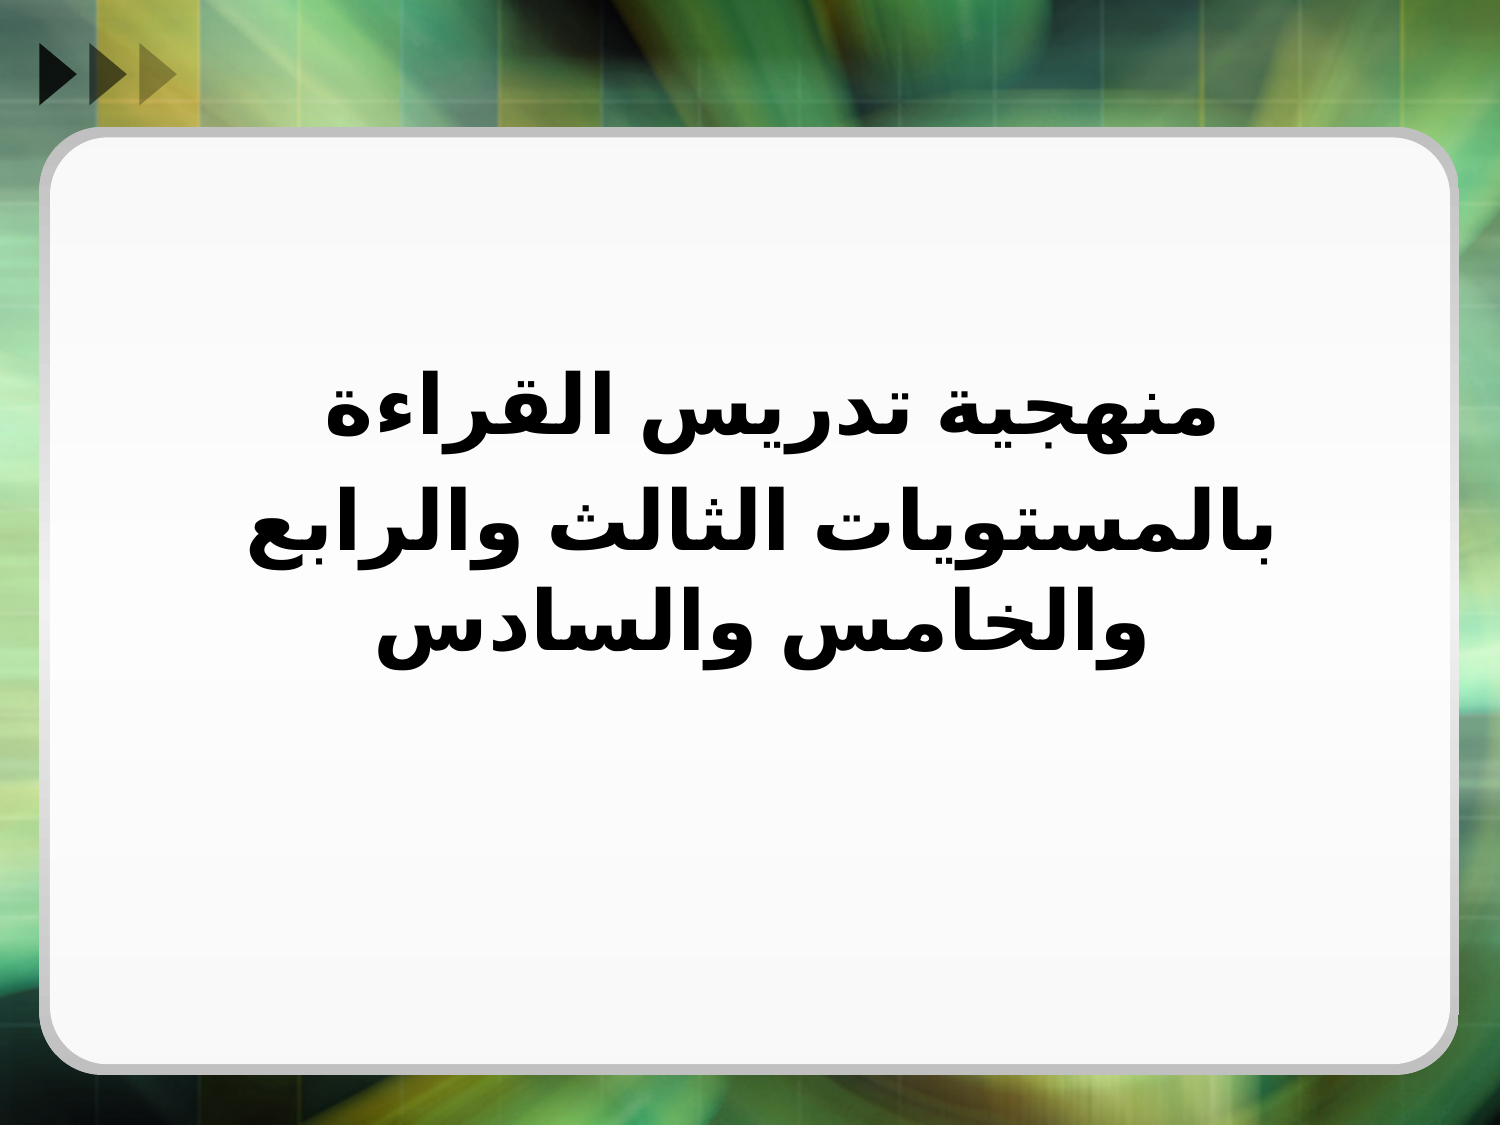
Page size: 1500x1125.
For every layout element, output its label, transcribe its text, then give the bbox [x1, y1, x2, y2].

picture [0, 0, 1500, 1125]
list منهجية تدريس القراءة بالمستويات الثالث والرابع والخامس والسادس [87, 174, 1438, 1038]
